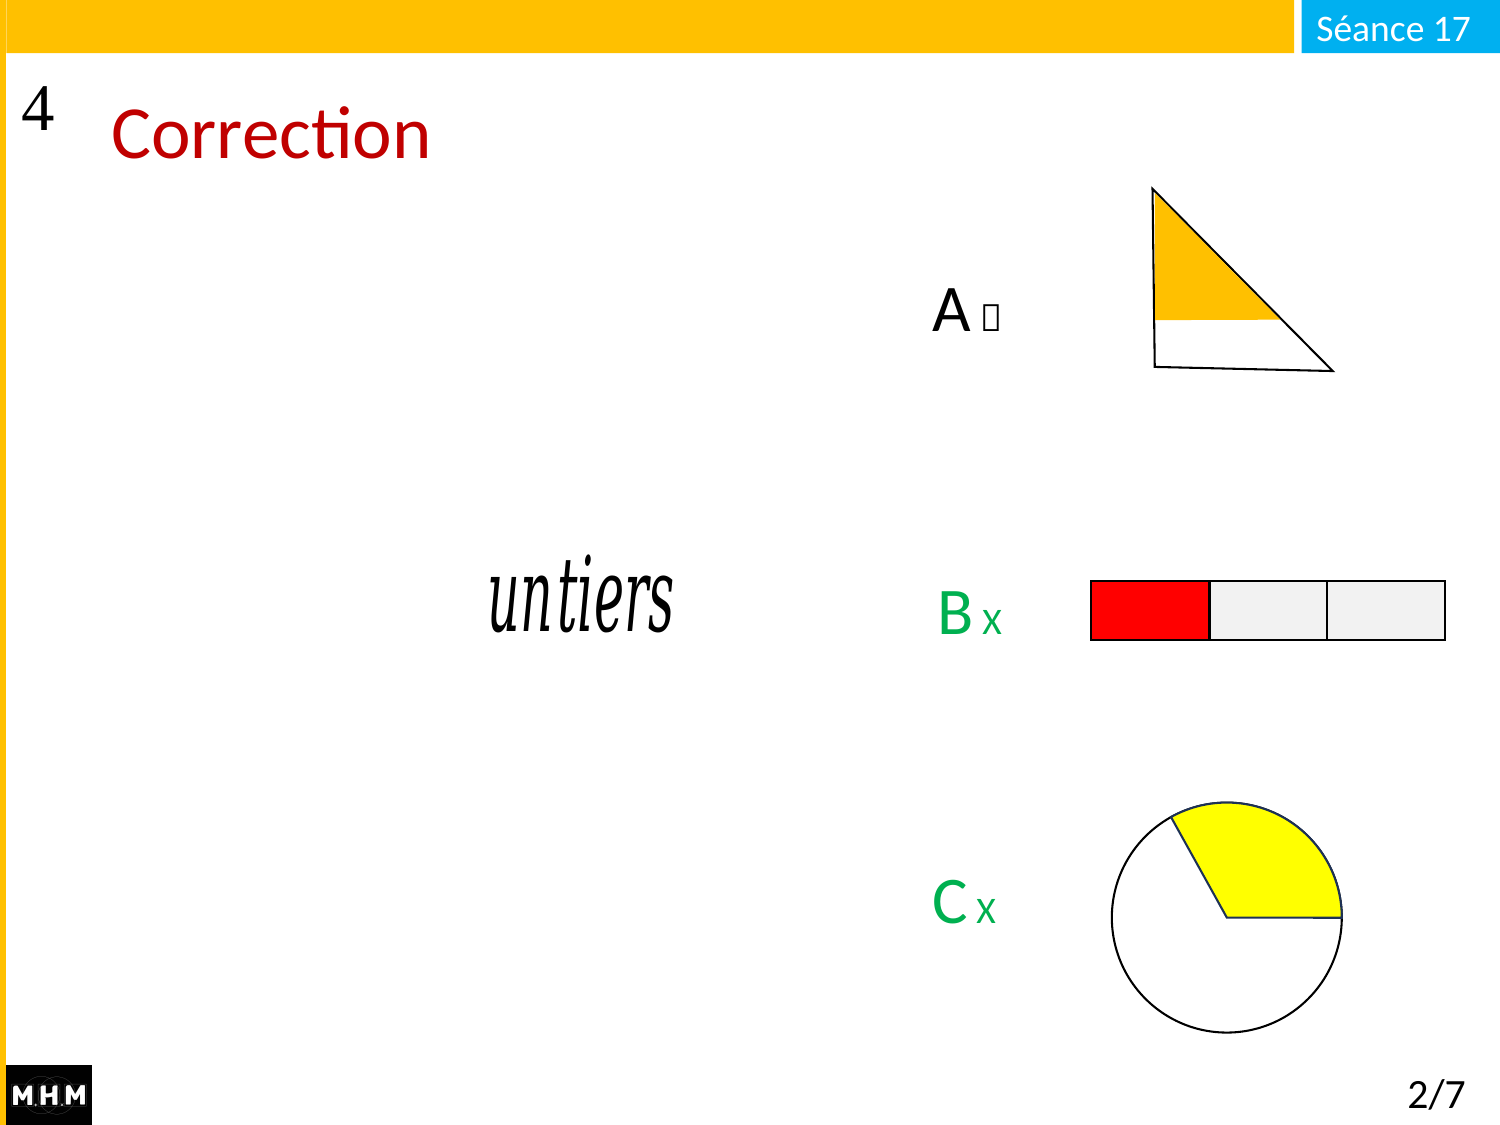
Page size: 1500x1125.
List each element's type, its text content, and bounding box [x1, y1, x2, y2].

text_box C X [917, 849, 1065, 944]
text_box B  [918, 562, 1065, 658]
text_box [1111, 802, 1342, 1033]
text_box A  [918, 257, 1065, 353]
text_box B X [922, 560, 1070, 656]
text_box [1210, 580, 1326, 641]
title Correction [96, 60, 1391, 208]
text_box [1326, 580, 1446, 641]
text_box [1070, 261, 1327, 386]
text_box [1090, 580, 1210, 641]
picture [6, 1065, 92, 1125]
list 2/7 [1373, 1064, 1500, 1125]
